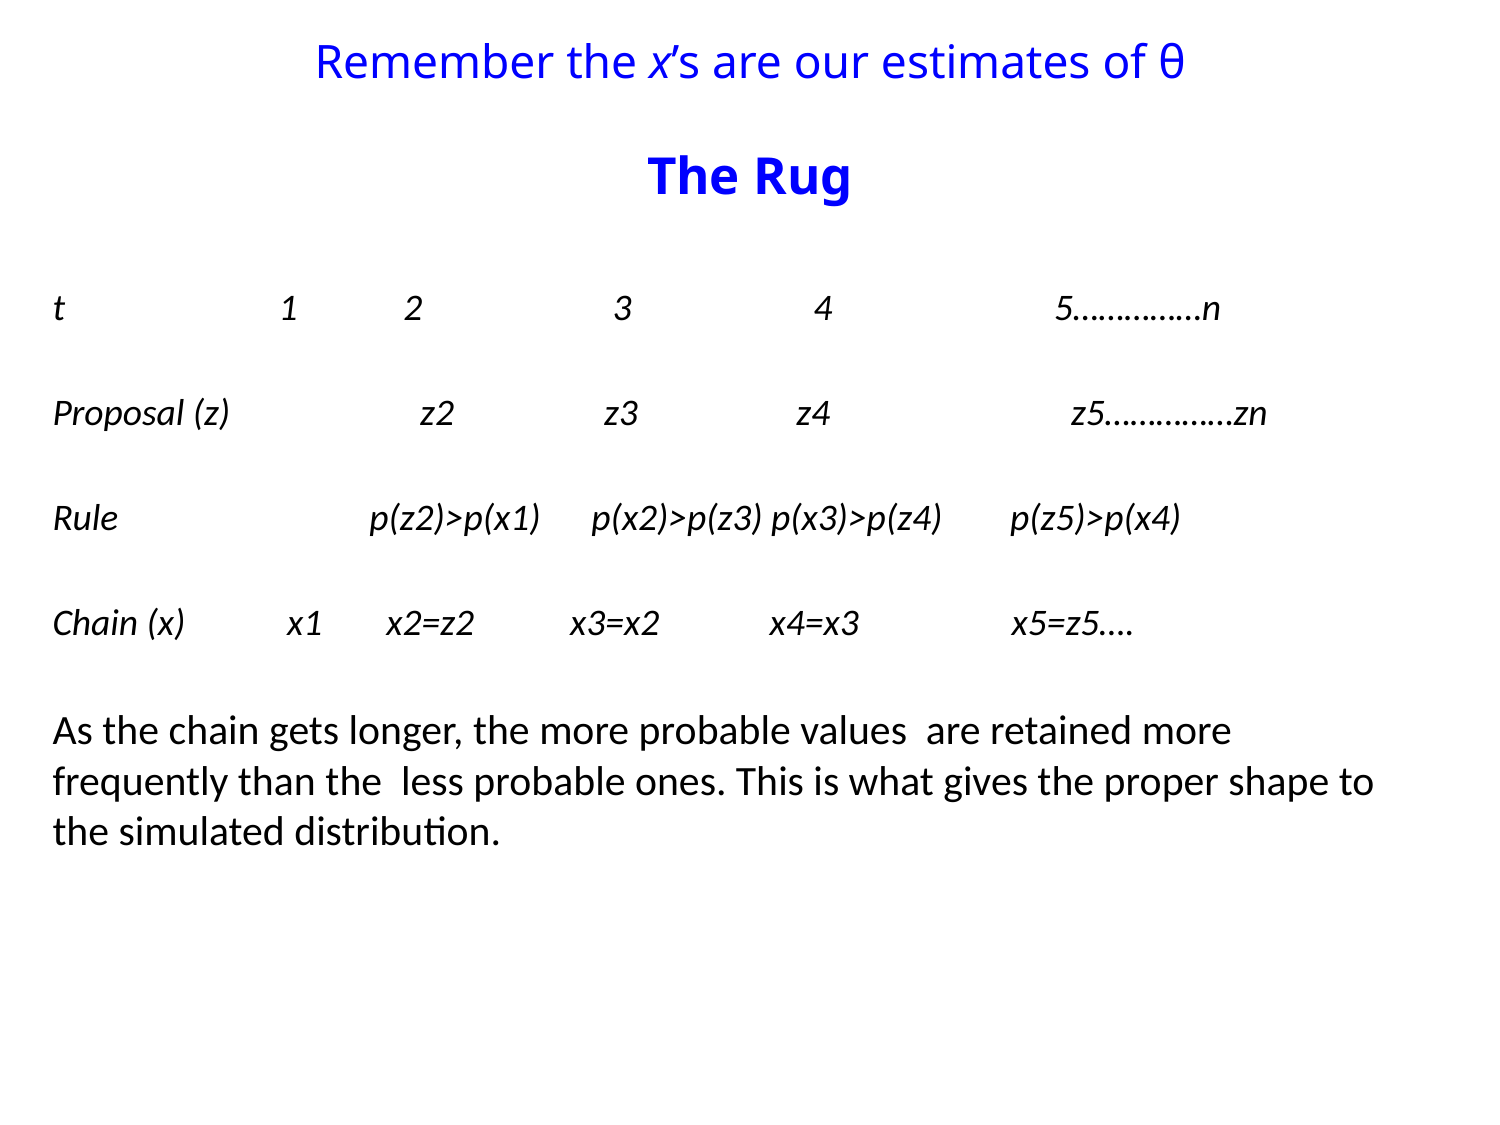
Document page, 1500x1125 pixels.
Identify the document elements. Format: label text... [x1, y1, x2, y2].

title Remember the x’s are our estimates of θ The Rug [75, 24, 1425, 213]
list t 1 2 3 4 5……………n Proposal (z) z2 z3 z4 z5……………zn Rule p(z2)>p(x1) p(x2)>p(z3) p(x3)>p(z4) p(z5)>p(x4) Chain (x) x1 x2=z2 x3=x2 x4=x3 x5=z5…. As the chain gets longer, the more probable values are retained more frequently than the less probable ones. This is what gives the proper shape to the simulated distribution. [37, 275, 1425, 1018]
